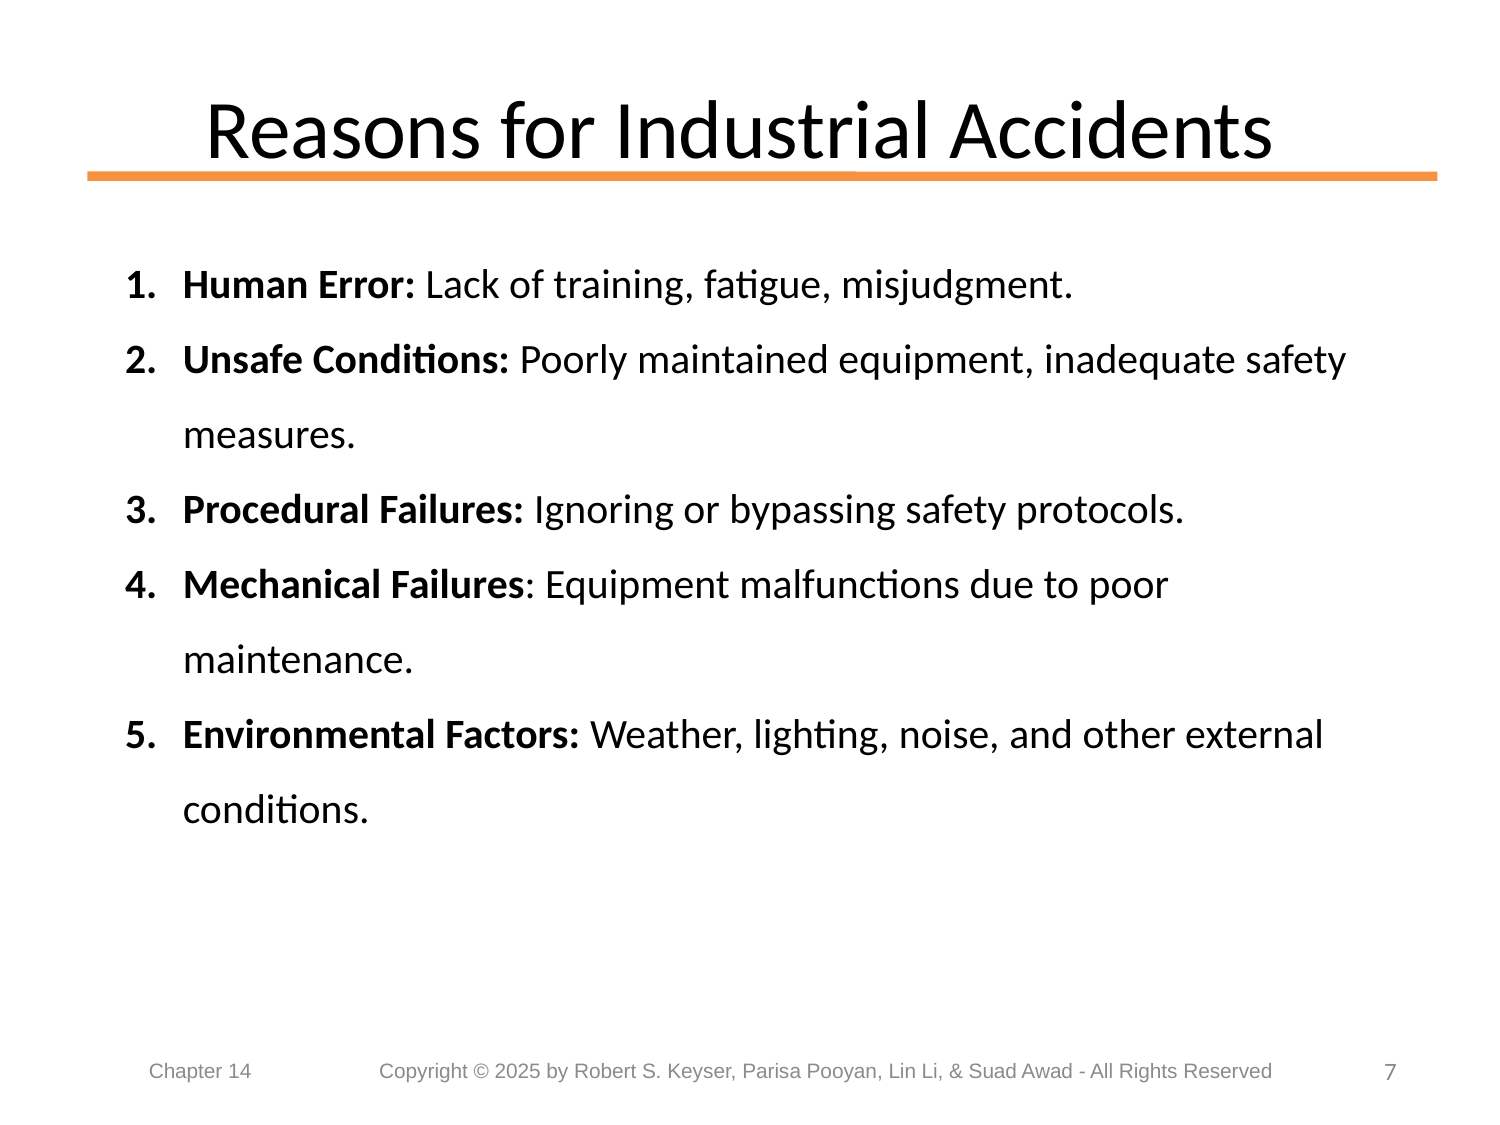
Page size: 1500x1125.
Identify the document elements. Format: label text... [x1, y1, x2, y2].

text_box Chapter 14 Copyright © 2025 by Robert S. Keyser, Parisa Pooyan, Lin Li, & Suad Awad - All Rights Reserved [87, 1057, 1334, 1083]
title Reasons for Industrial Accidents [64, 73, 1415, 264]
text_box 7 [1377, 1054, 1419, 1086]
text_box Human Error: Lack of training, fatigue, misjudgment. Unsafe Conditions: Poorly maintained equipment, inadequate safety measures. Procedural Failures: Ignoring or bypassing safety protocols. Mechanical Failures: Equipment malfunctions due to poor maintenance. Environmental Factors: Weather, lighting, noise, and other external conditions. [64, 224, 1410, 840]
